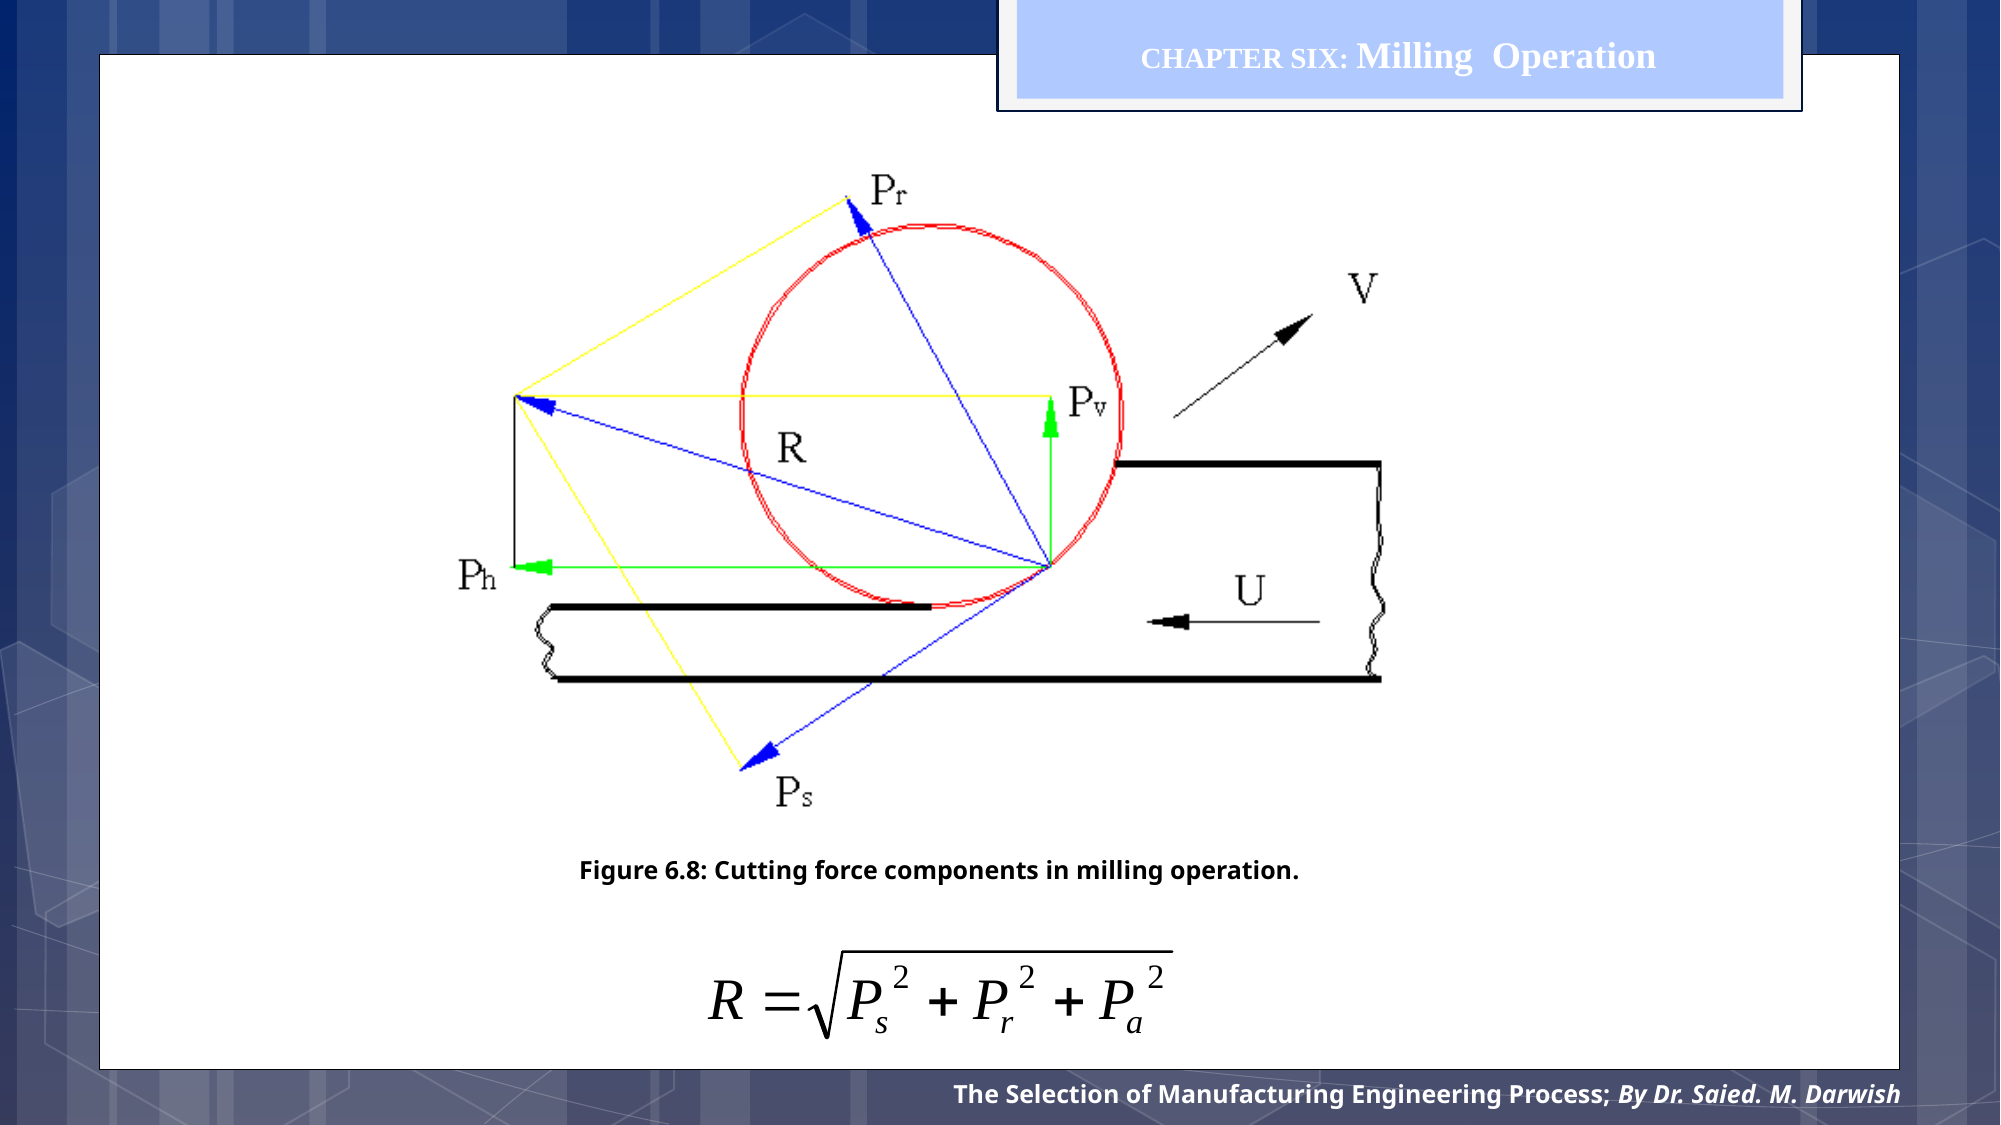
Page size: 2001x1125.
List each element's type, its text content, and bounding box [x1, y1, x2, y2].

text_box Figure 6.8: Cutting force components in milling operation. [347, 846, 1533, 892]
text_box CHAPTER SIX: Milling Operation [940, 0, 1858, 84]
picture [431, 142, 1449, 828]
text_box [697, 935, 1183, 1054]
